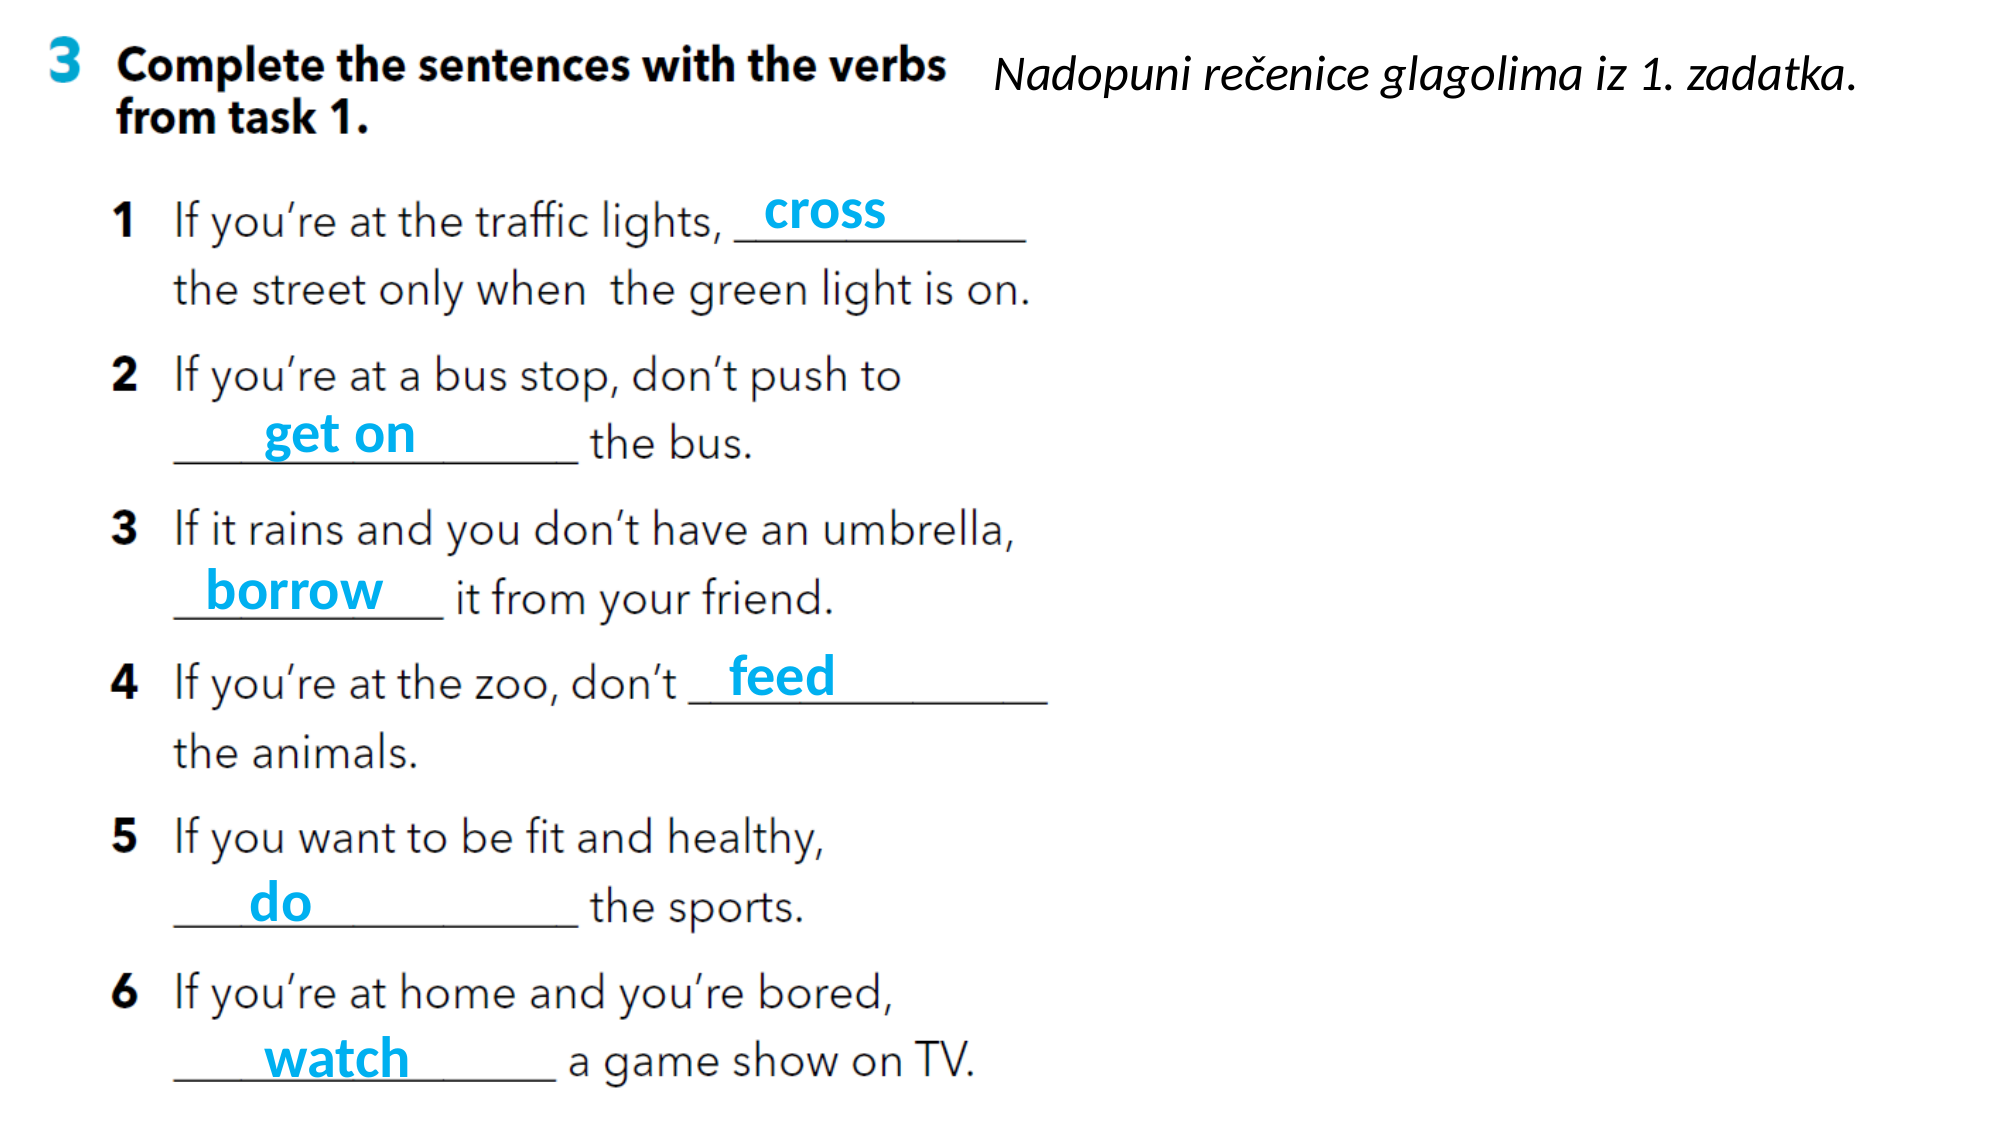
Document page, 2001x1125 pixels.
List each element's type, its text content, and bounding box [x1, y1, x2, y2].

picture [33, 18, 1065, 1106]
text_box Nadopuni rečenice glagolima iz 1. zadatka. [1065, 33, 1907, 109]
